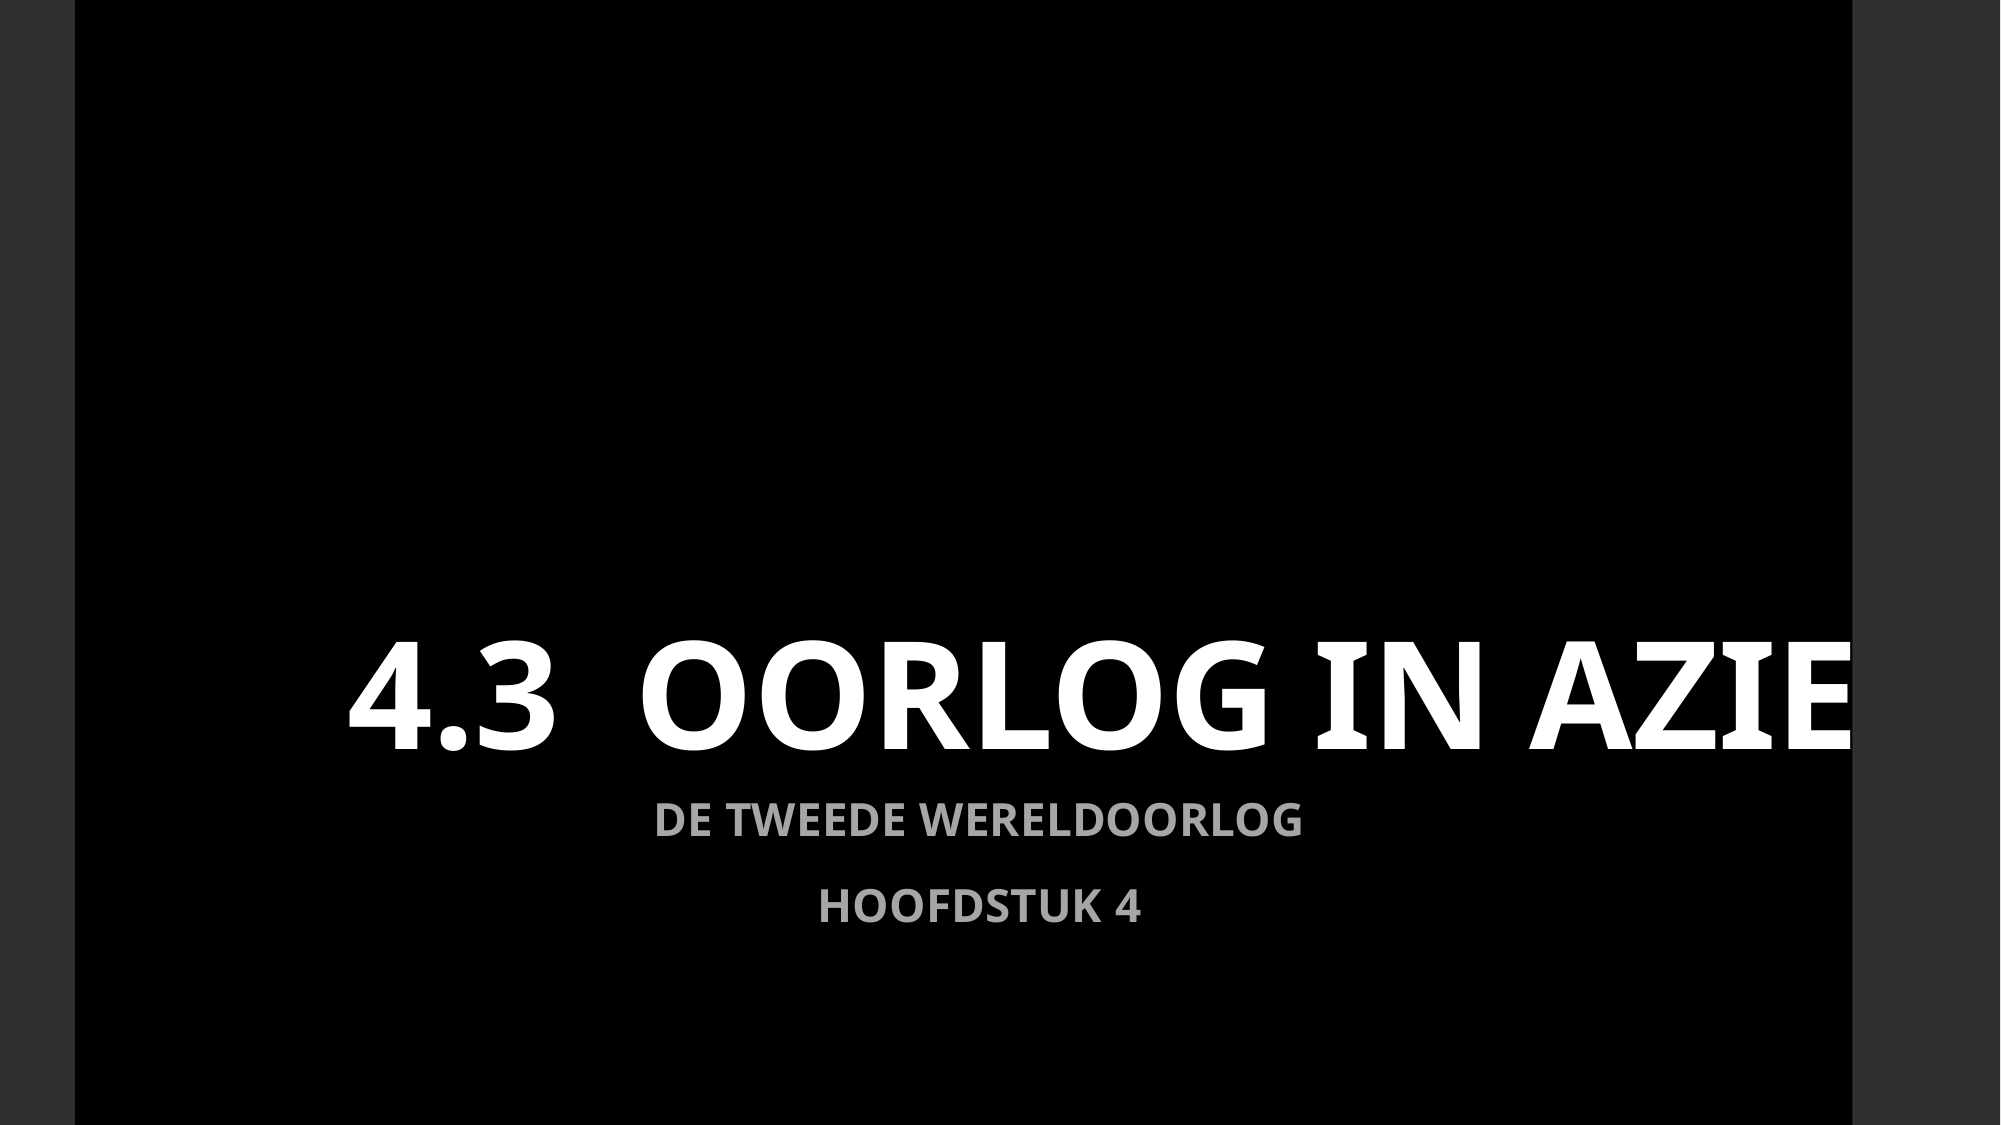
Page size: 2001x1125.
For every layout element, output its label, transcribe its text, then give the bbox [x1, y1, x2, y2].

subtitle DE TWEEDE WERELDOORLOG HOOFDSTUK 4 [206, 787, 1752, 1065]
title 4.3 OORLOG IN AZIE [206, 124, 2000, 788]
